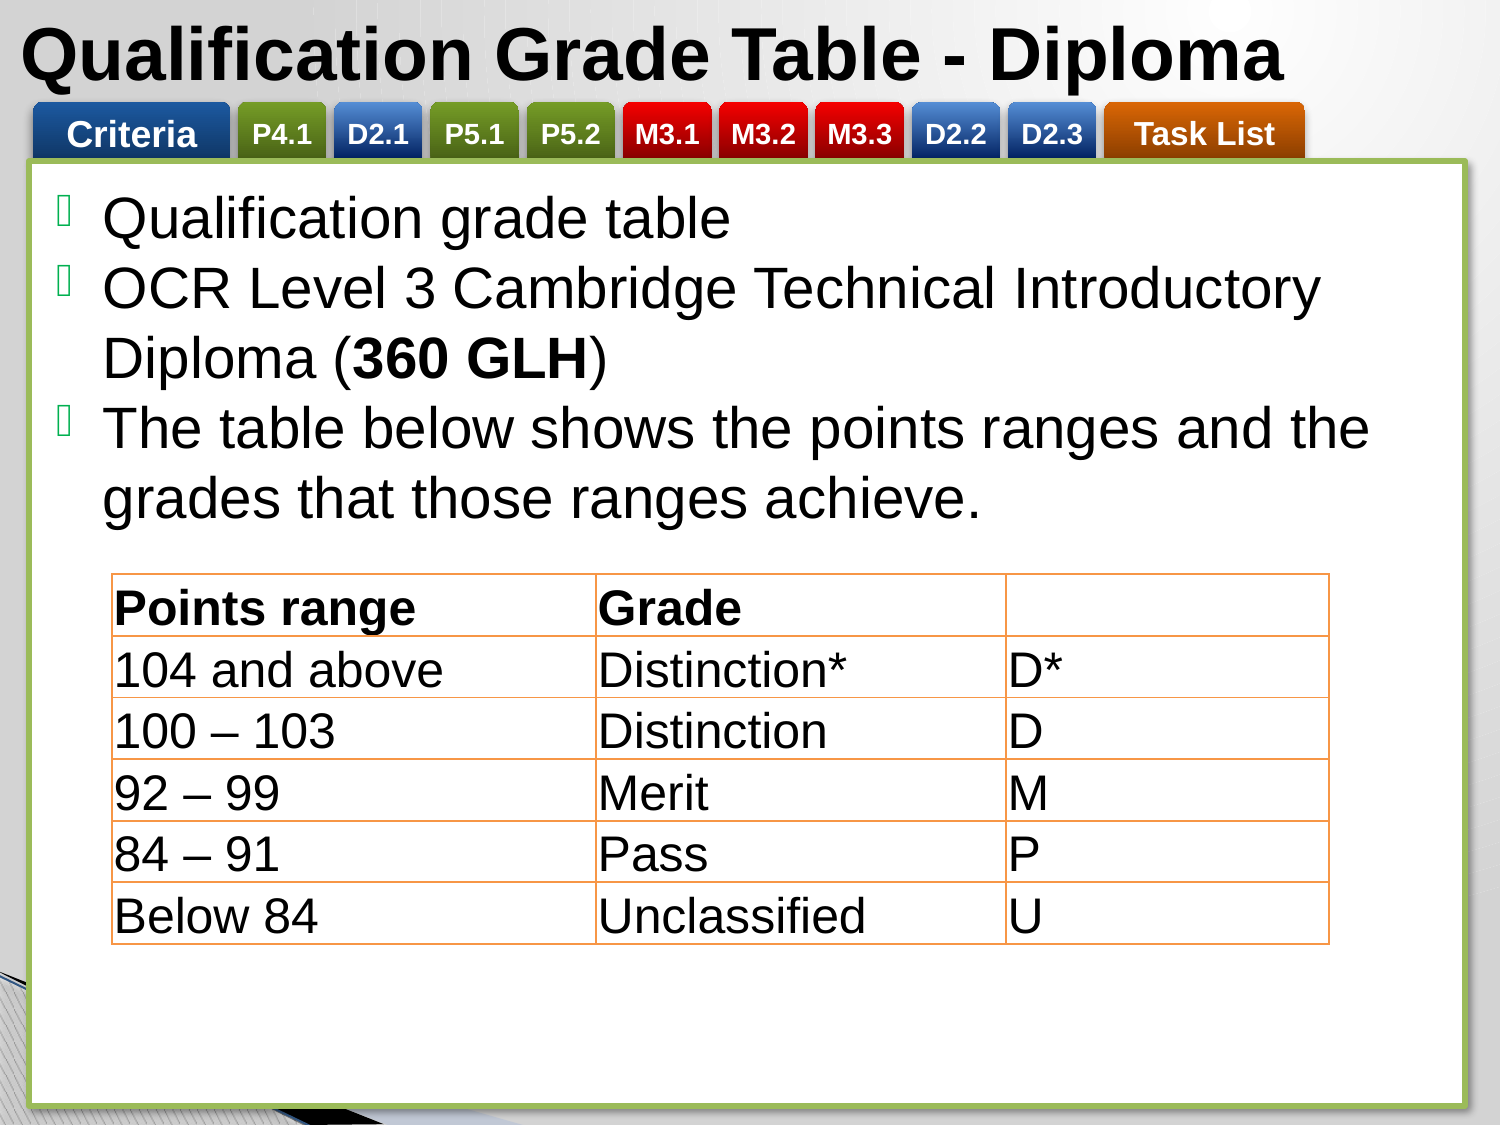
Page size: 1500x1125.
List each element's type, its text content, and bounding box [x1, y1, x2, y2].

table_header [1007, 575, 1328, 635]
table_cell 104 and above [113, 637, 595, 697]
picture [281, 1114, 303, 1125]
table_cell Unclassified [597, 883, 1005, 943]
table_cell M [1007, 760, 1328, 820]
table_cell 92 – 99 [113, 760, 595, 820]
table_cell 84 – 91 [113, 822, 595, 881]
table_cell P [1007, 822, 1328, 881]
table_cell Distinction [597, 698, 1005, 758]
table_cell Merit [597, 760, 1005, 820]
table_header Points range [113, 575, 595, 635]
text_box Qualification grade table OCR Level 3 Cambridge Technical Introductory Diploma (360 GLH) The table below shows the points ranges and the grades that those ranges achieve. [41, 172, 1447, 538]
title Qualification Grade Table - Diploma [5, 0, 1447, 102]
table_cell D* [1007, 637, 1328, 697]
table_cell Pass [597, 822, 1005, 881]
table_cell D [1007, 698, 1328, 758]
text_box e [551, 0, 603, 5]
table_header Grade [597, 575, 1005, 635]
table_cell U [1007, 883, 1328, 943]
table_cell 100 – 103 [113, 698, 595, 758]
table_cell Below 84 [113, 883, 595, 943]
table_cell Distinction* [597, 637, 1005, 697]
